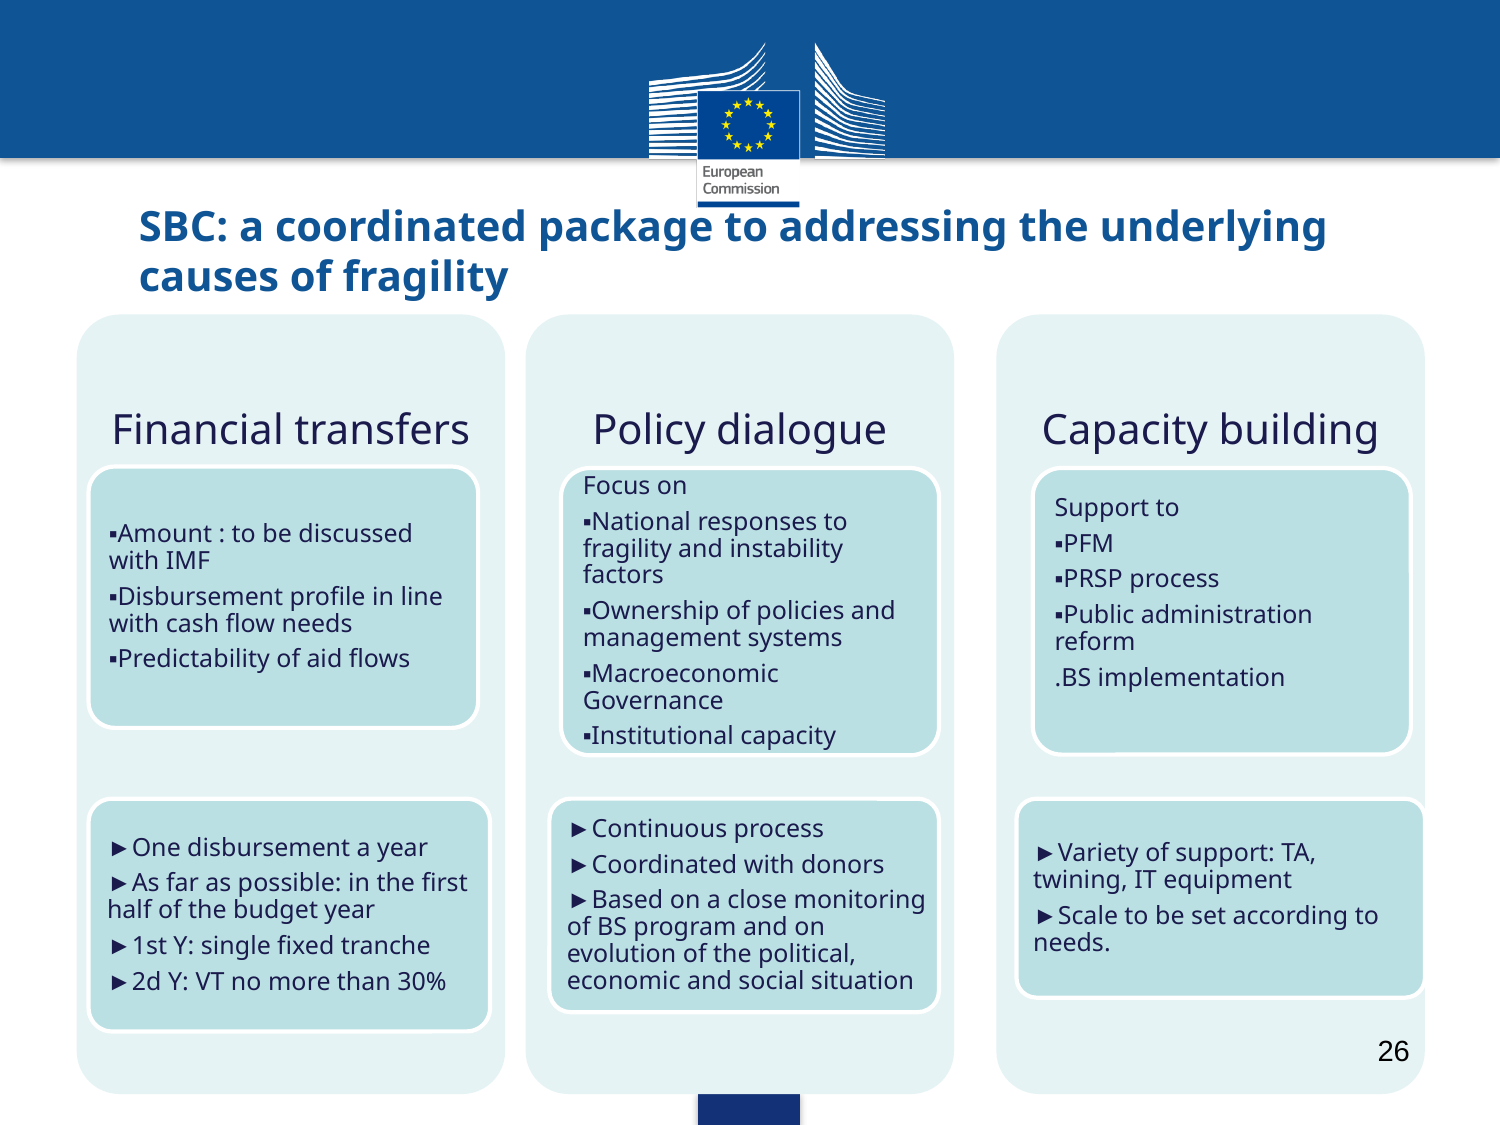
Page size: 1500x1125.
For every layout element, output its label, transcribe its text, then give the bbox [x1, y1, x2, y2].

picture [649, 42, 885, 172]
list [74, 314, 1426, 1095]
title SBC: a coordinated package to addressing the underlying causes of fragility [64, 172, 1416, 327]
